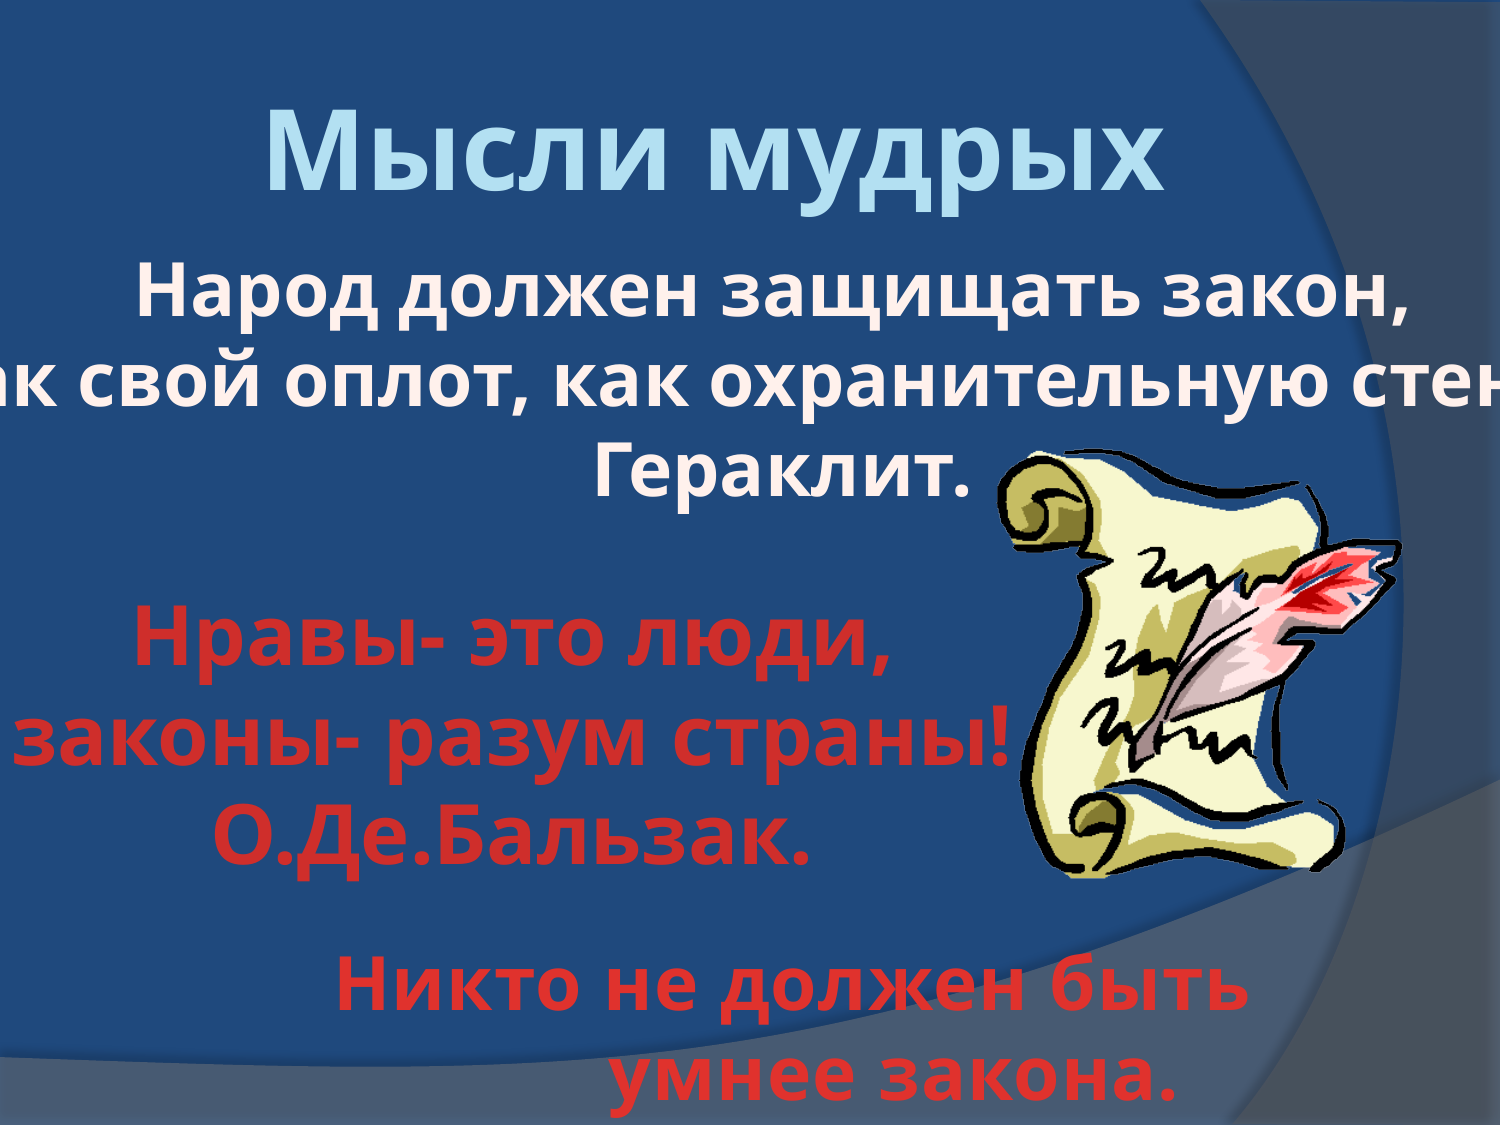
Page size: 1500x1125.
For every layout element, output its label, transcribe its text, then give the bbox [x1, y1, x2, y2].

text_box Мысли мудрых [245, 70, 1181, 221]
text_box Народ должен защищать закон, как свой оплот, как охранительную стену. Гераклит. [0, 234, 1500, 520]
text_box Нравы- это люди, законы- разум страны! О.Де.Бальзак. [0, 574, 1029, 890]
text_box Никто не должен быть умнее закона. Аристотель. [140, 928, 1465, 1125]
picture [995, 445, 1406, 883]
